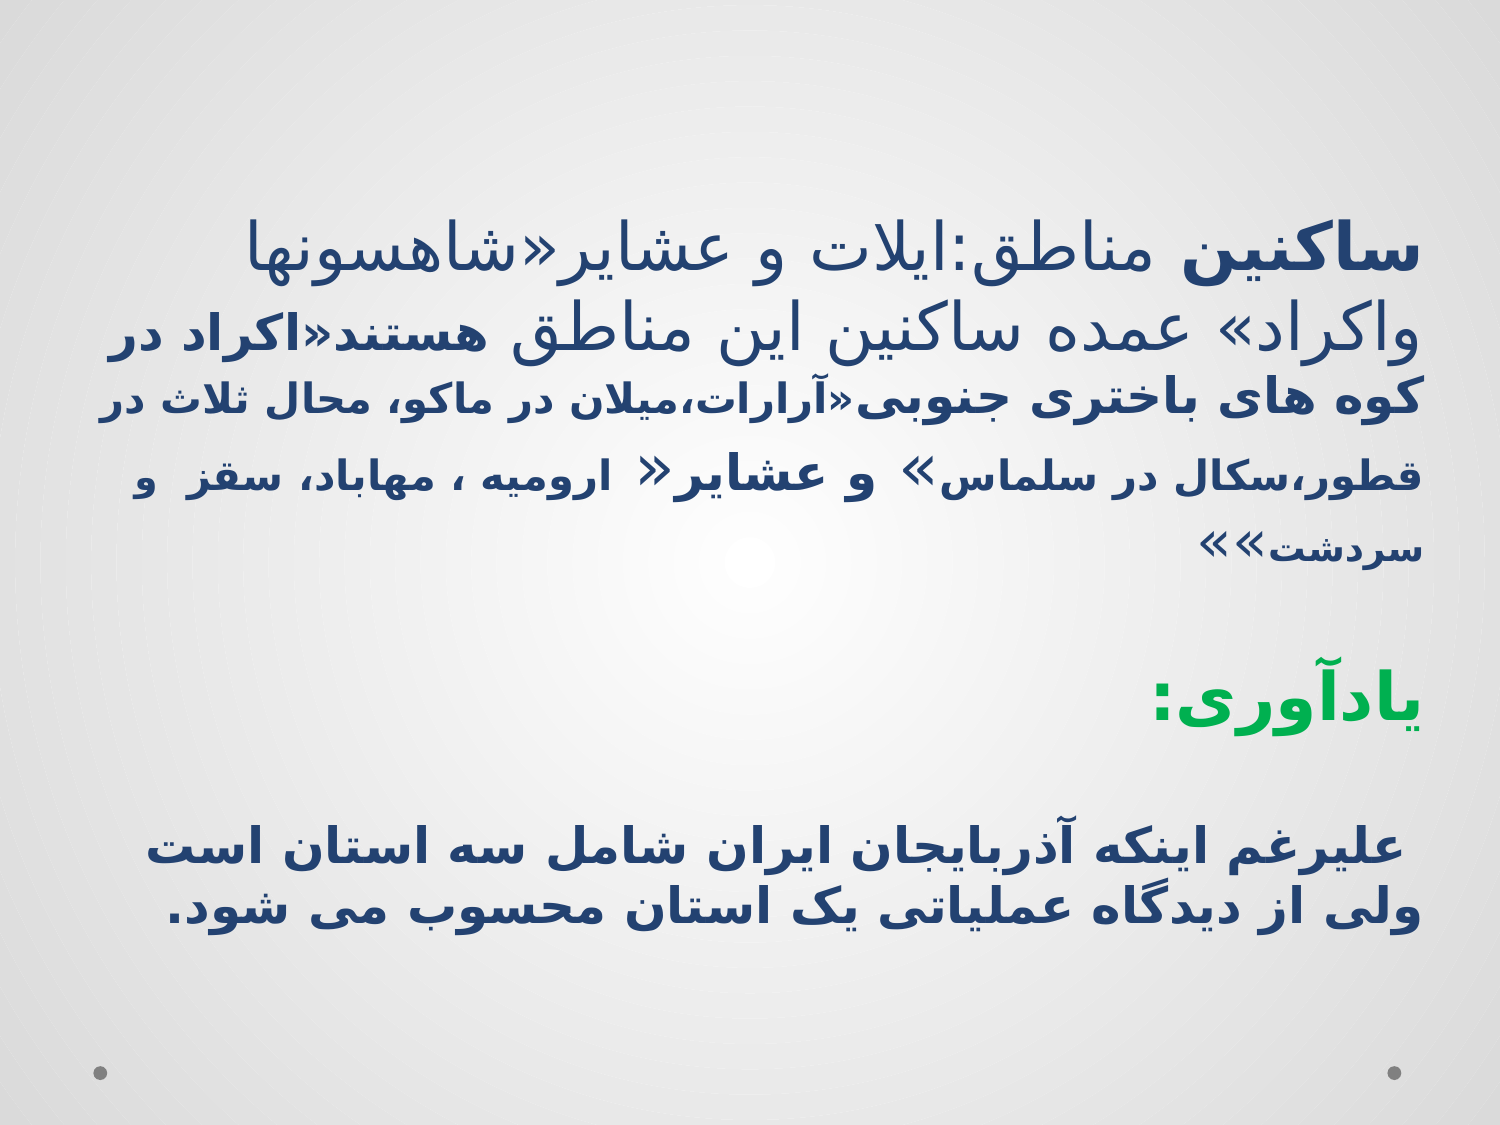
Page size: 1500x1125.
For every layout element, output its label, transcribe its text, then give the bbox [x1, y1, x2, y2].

text_box ساکنین مناطق:ایلات و عشایر«شاهسونها واکراد» عمده ساکنین این مناطق هستند«اکراد در کوه های باختری جنوبی«آرارات،میلان در ماکو، محال ثلاث در قطور،سکال در سلماس» و عشایر« ارومیه ، مهاباد، سقز و سردشت»» یادآوری: علیرغم اینکه آذربایجان ایران شامل سه استان است ولی از دیدگاه عملیاتی یک استان محسوب می شود. [33, 196, 1440, 941]
